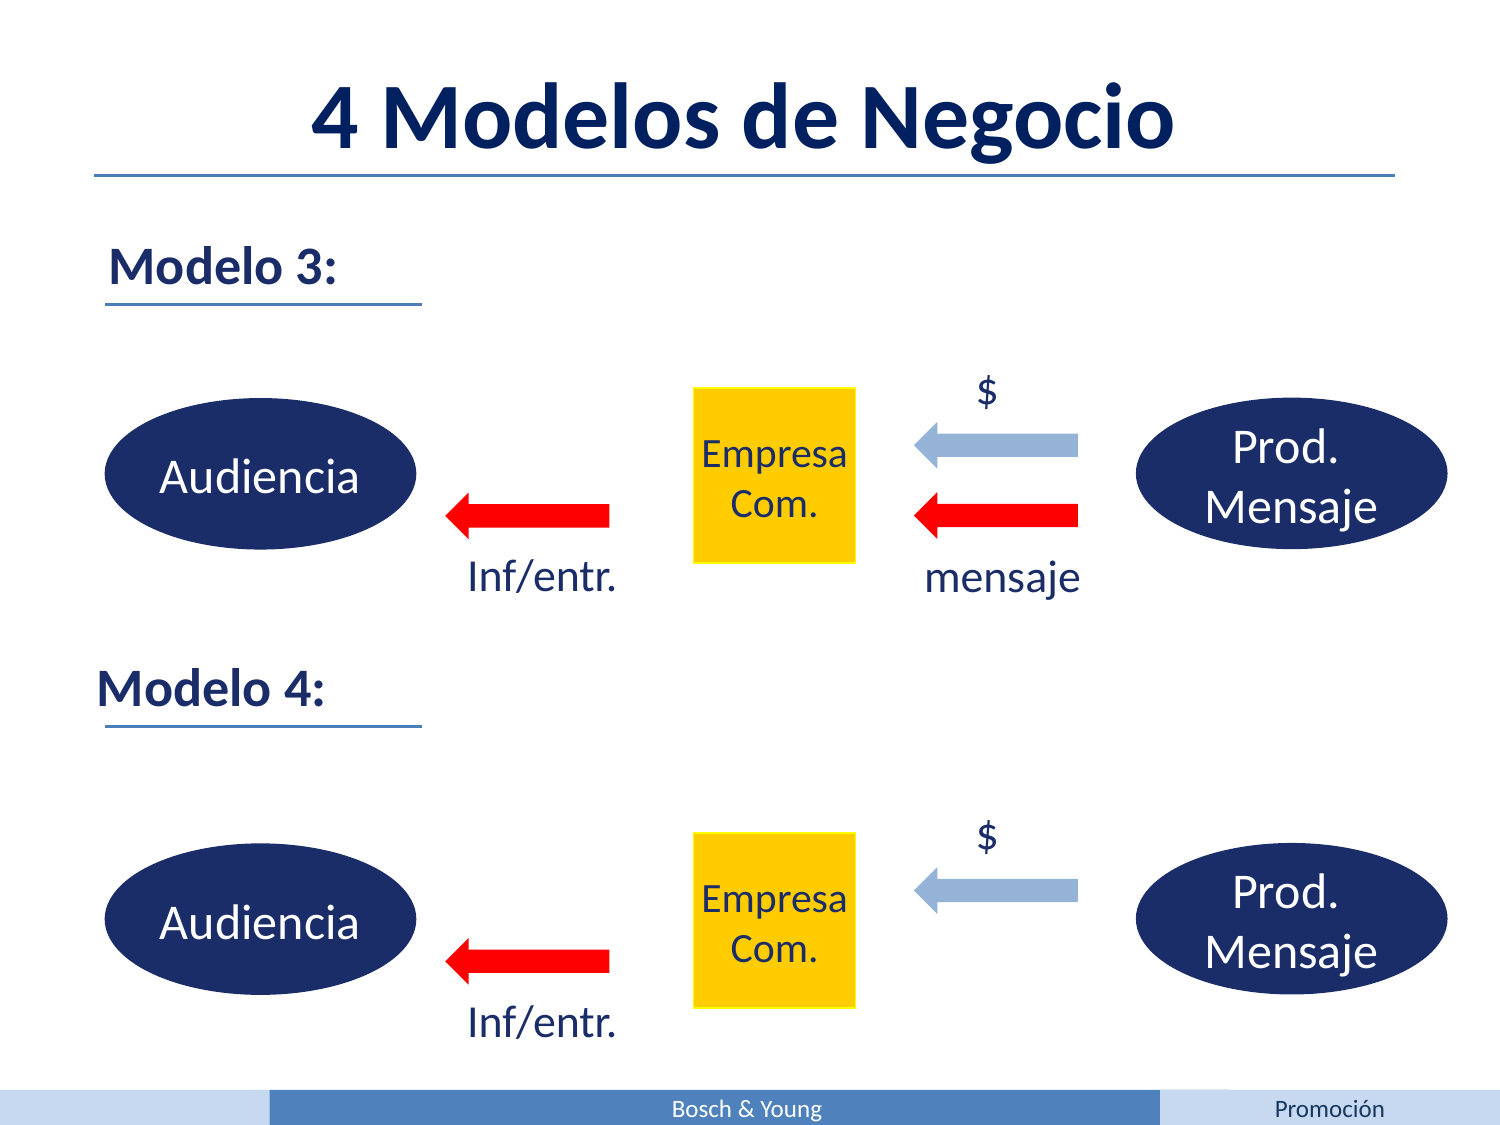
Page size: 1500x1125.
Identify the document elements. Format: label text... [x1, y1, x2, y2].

text_box [0, 1088, 272, 1125]
text_box 4 Modelos de Negocio [58, 46, 1430, 175]
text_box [81, 644, 1448, 1055]
text_box Promoción [1158, 1088, 1500, 1125]
text_box Bosch & Young [272, 1088, 1158, 1125]
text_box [93, 222, 1448, 610]
